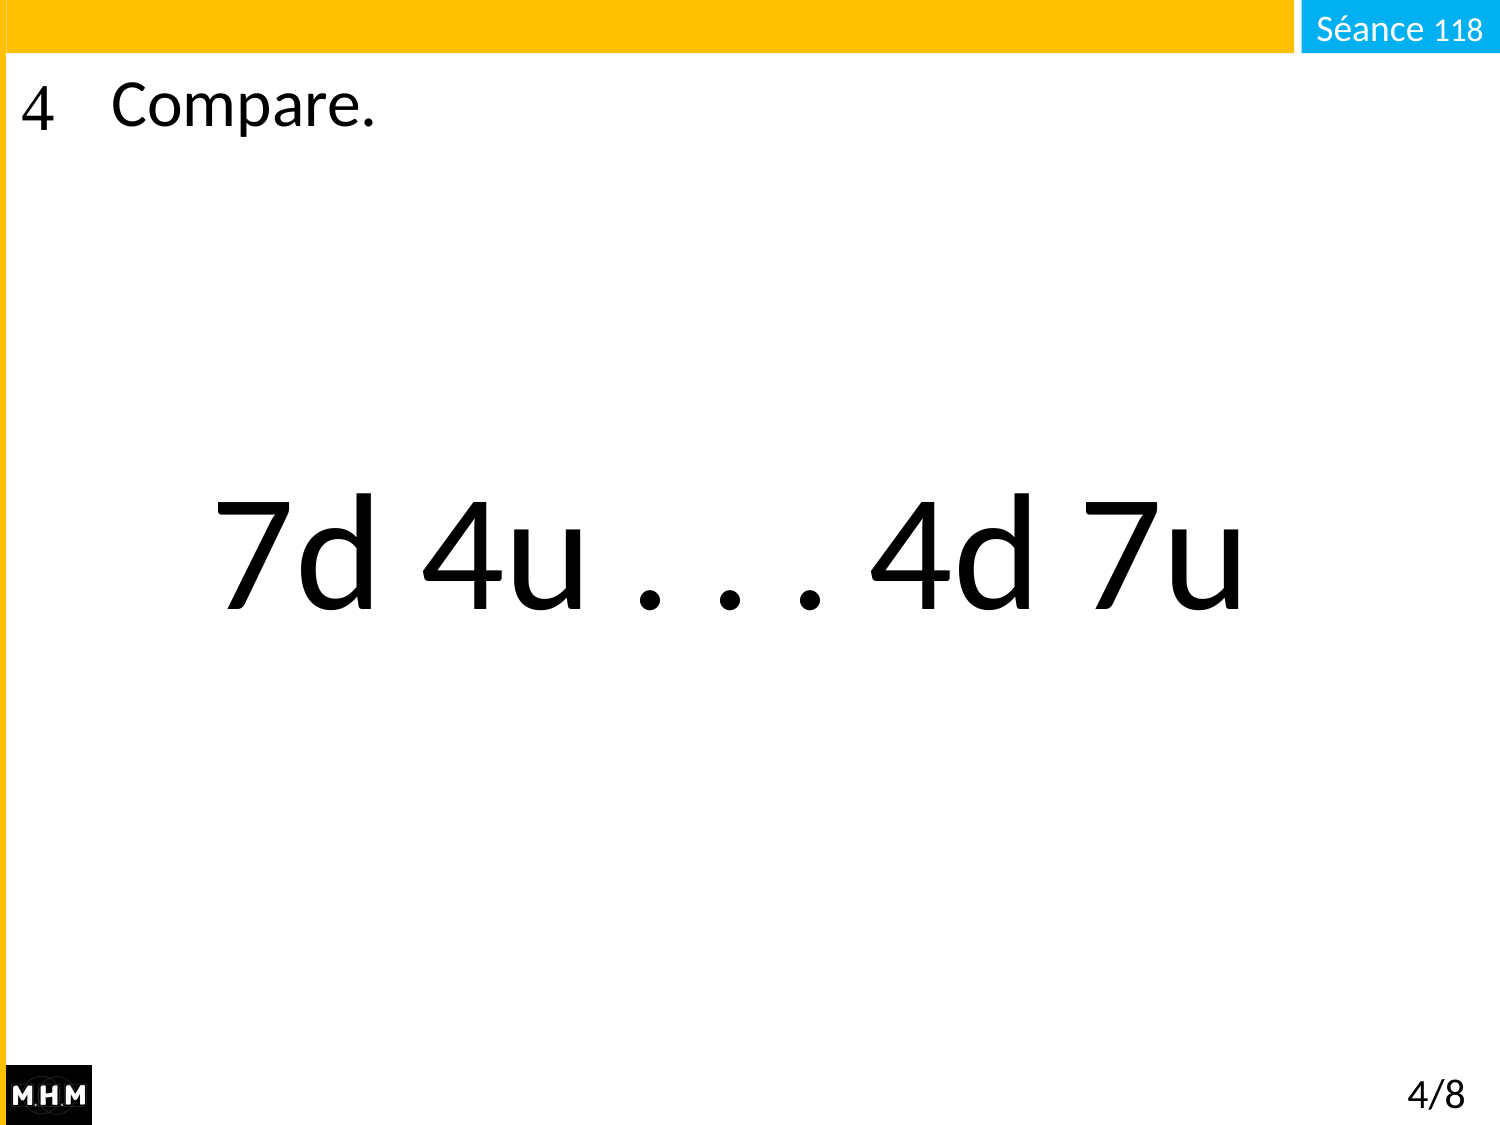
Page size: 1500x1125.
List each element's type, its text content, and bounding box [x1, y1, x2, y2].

title Compare. [96, 60, 1391, 149]
list 4/8 [1373, 1064, 1500, 1125]
text_box 7d 4u . . . 4d 7u [196, 435, 1360, 650]
picture [6, 1065, 92, 1125]
